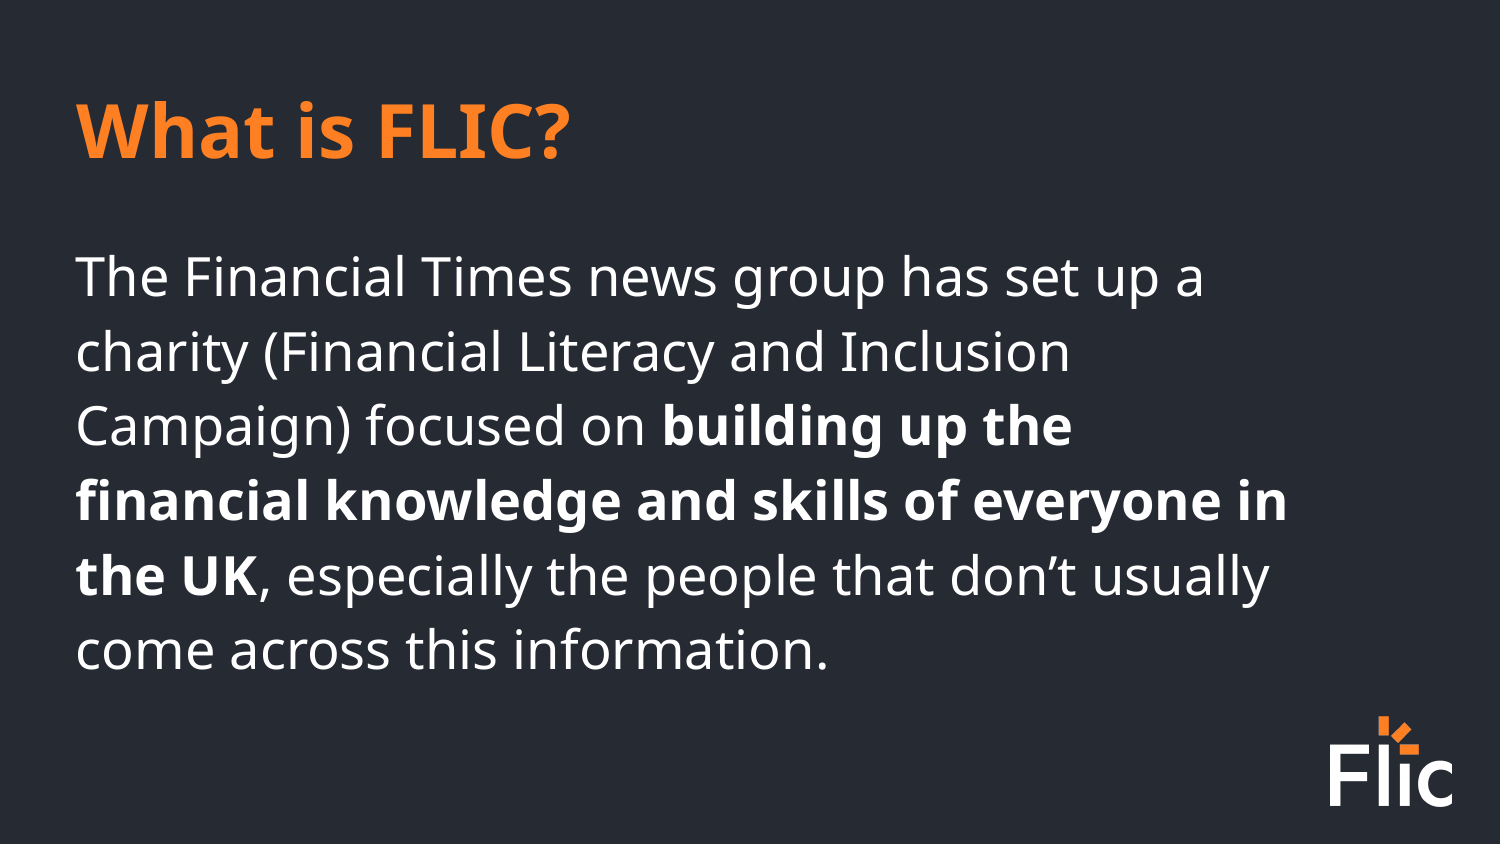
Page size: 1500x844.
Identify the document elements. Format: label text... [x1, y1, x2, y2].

picture [1330, 716, 1452, 807]
text_box The Financial Times news group has set up a charity (Financial Literacy and Inclusion Campaign) focused on building up the financial knowledge and skills of everyone in the UK, especially the people that don’t usually come across this information. [75, 232, 1311, 683]
text_box What is FLIC? [76, 70, 612, 199]
